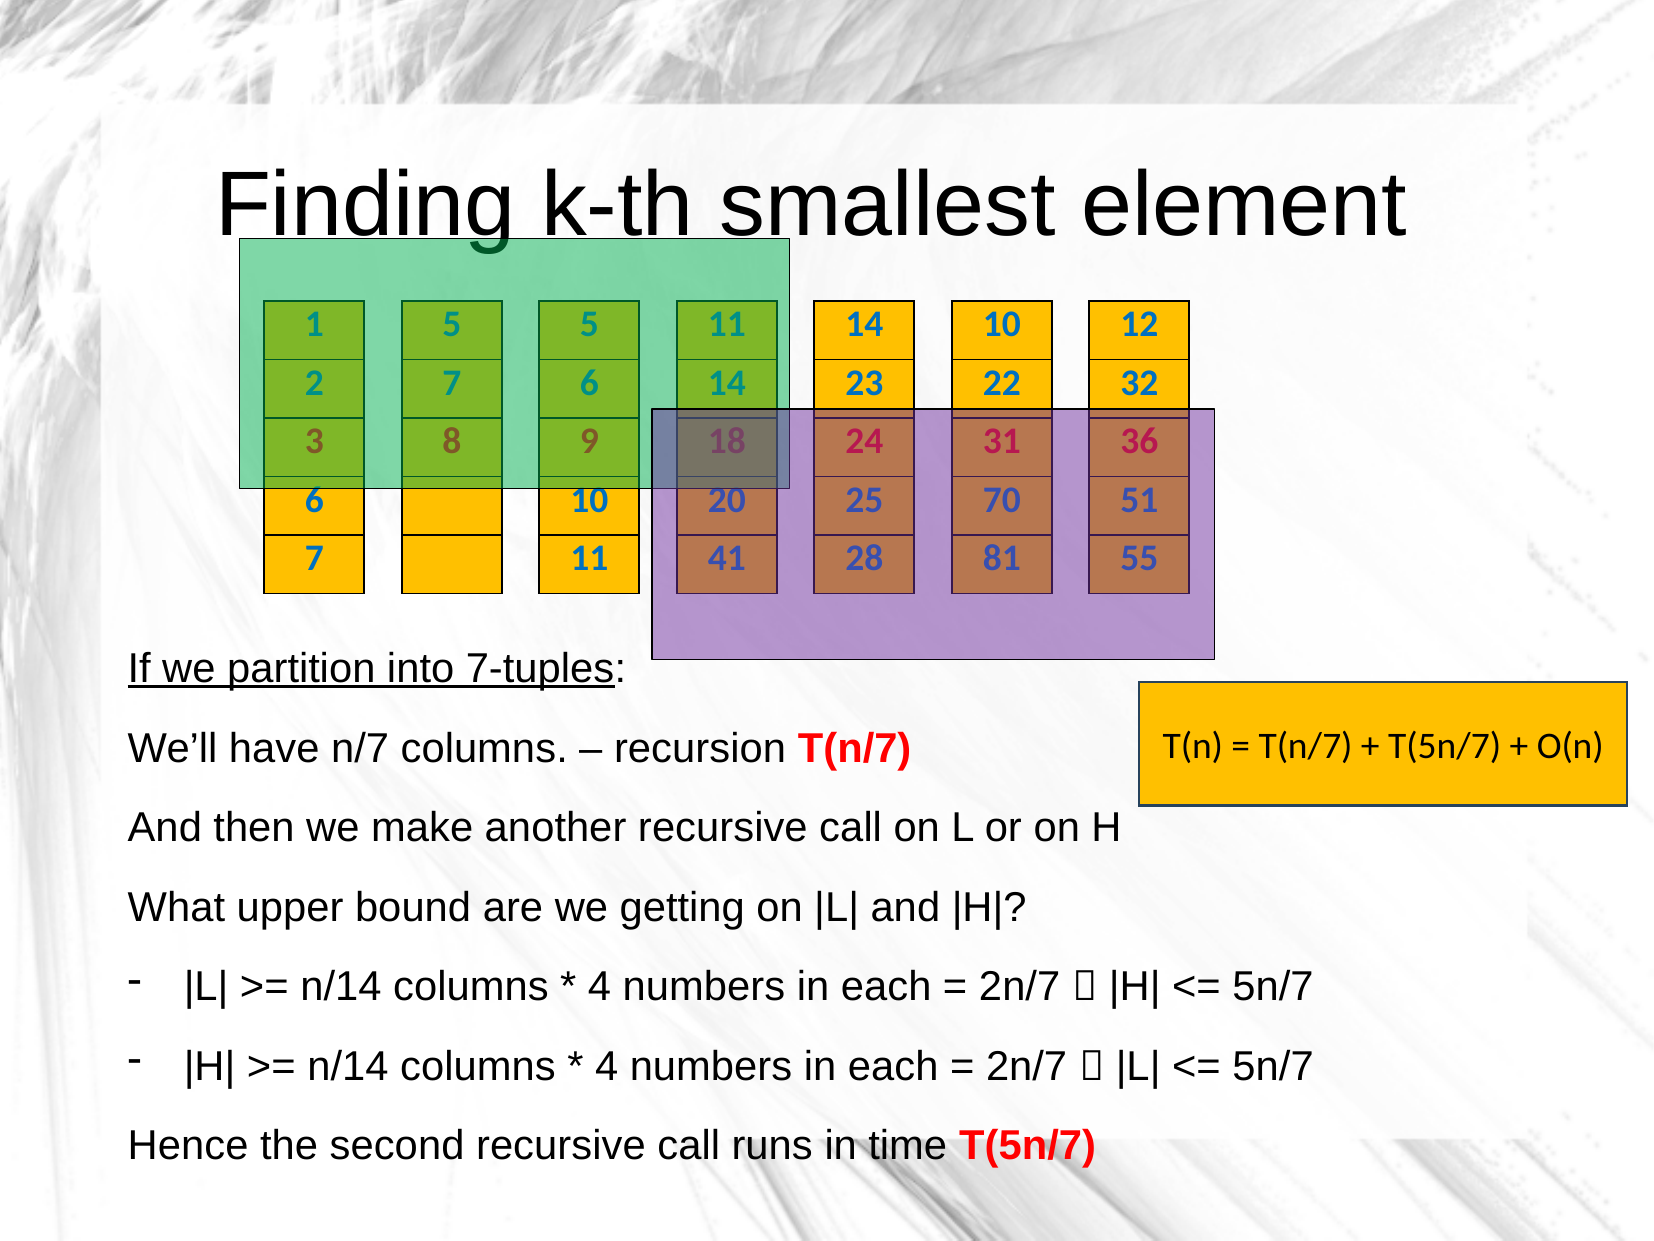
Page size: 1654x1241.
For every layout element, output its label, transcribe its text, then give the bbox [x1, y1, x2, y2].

table_header 14 [815, 302, 913, 359]
table_header 10 [953, 302, 1051, 359]
list If we partition into 7-tuples: We’ll have n/7 columns. – recursion T(n/7) And then we make another recursive call on L or on H What upper bound are we getting on |L| and |H|? |L| >= n/14 columns * 4 numbers in each = 2n/7  |H| <= 5n/7 |H| >= n/14 columns * 4 numbers in each = 2n/7  |L| <= 5n/7 Hence the second recursive call runs in time T(5n/7) [118, 319, 1571, 1109]
table_header 12 [1090, 302, 1188, 359]
text_box [651, 409, 1215, 660]
picture [0, 0, 1654, 1241]
table_cell 6 [265, 489, 363, 534]
table_cell [403, 489, 501, 534]
text_box T(n) = T(n/7) + T(5n/7) + O(n) [1138, 681, 1628, 807]
table_cell 23 [815, 360, 913, 409]
table_cell 10 [540, 489, 638, 534]
title Finding k-th smallest element [118, 93, 1506, 299]
table_cell [403, 536, 501, 593]
table_cell 11 [540, 536, 638, 593]
table_cell 32 [1090, 360, 1188, 409]
table_cell 7 [265, 536, 363, 593]
table_cell 22 [953, 360, 1051, 409]
text_box [239, 238, 790, 489]
